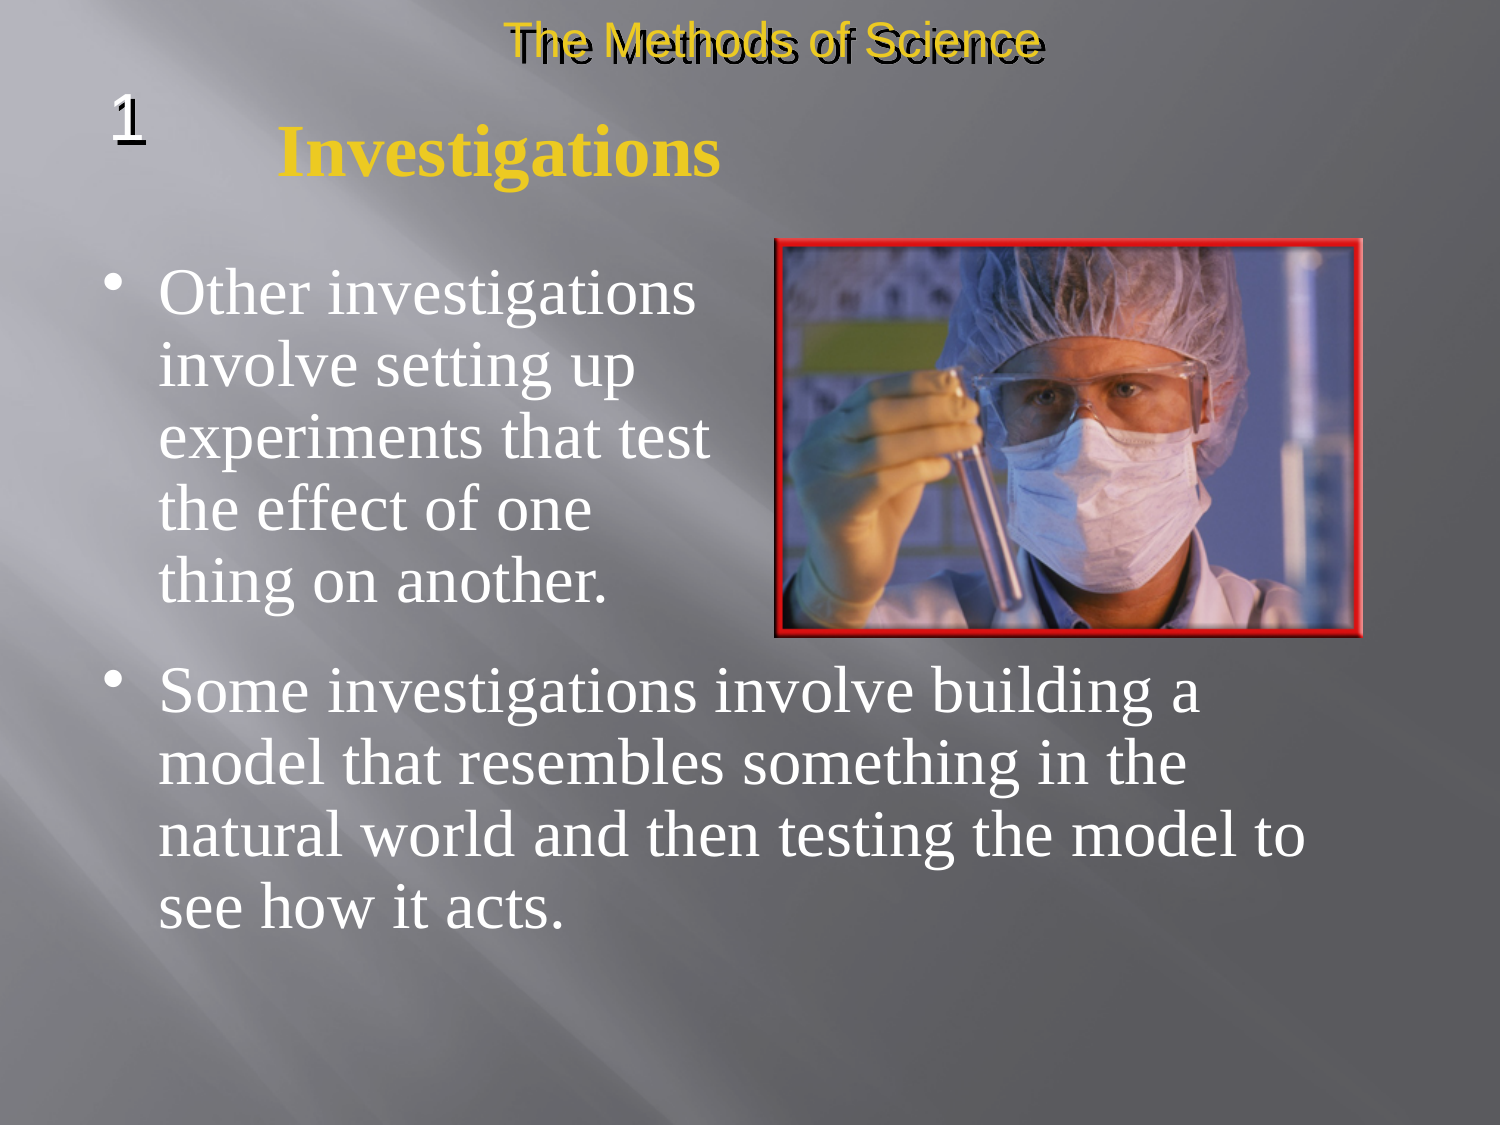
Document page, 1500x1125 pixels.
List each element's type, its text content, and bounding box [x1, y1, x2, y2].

text_box The Methods of Science [487, 0, 1057, 75]
text_box Some investigations involve building a model that resembles something in the natural world and then testing the model to see how it acts. [87, 647, 1363, 950]
picture [774, 237, 1363, 638]
text_box 1 [93, 66, 161, 162]
text_box Other investigations involve setting up experiments that test the effect of one thing on another. [87, 249, 763, 625]
text_box Investigations [261, 103, 756, 200]
